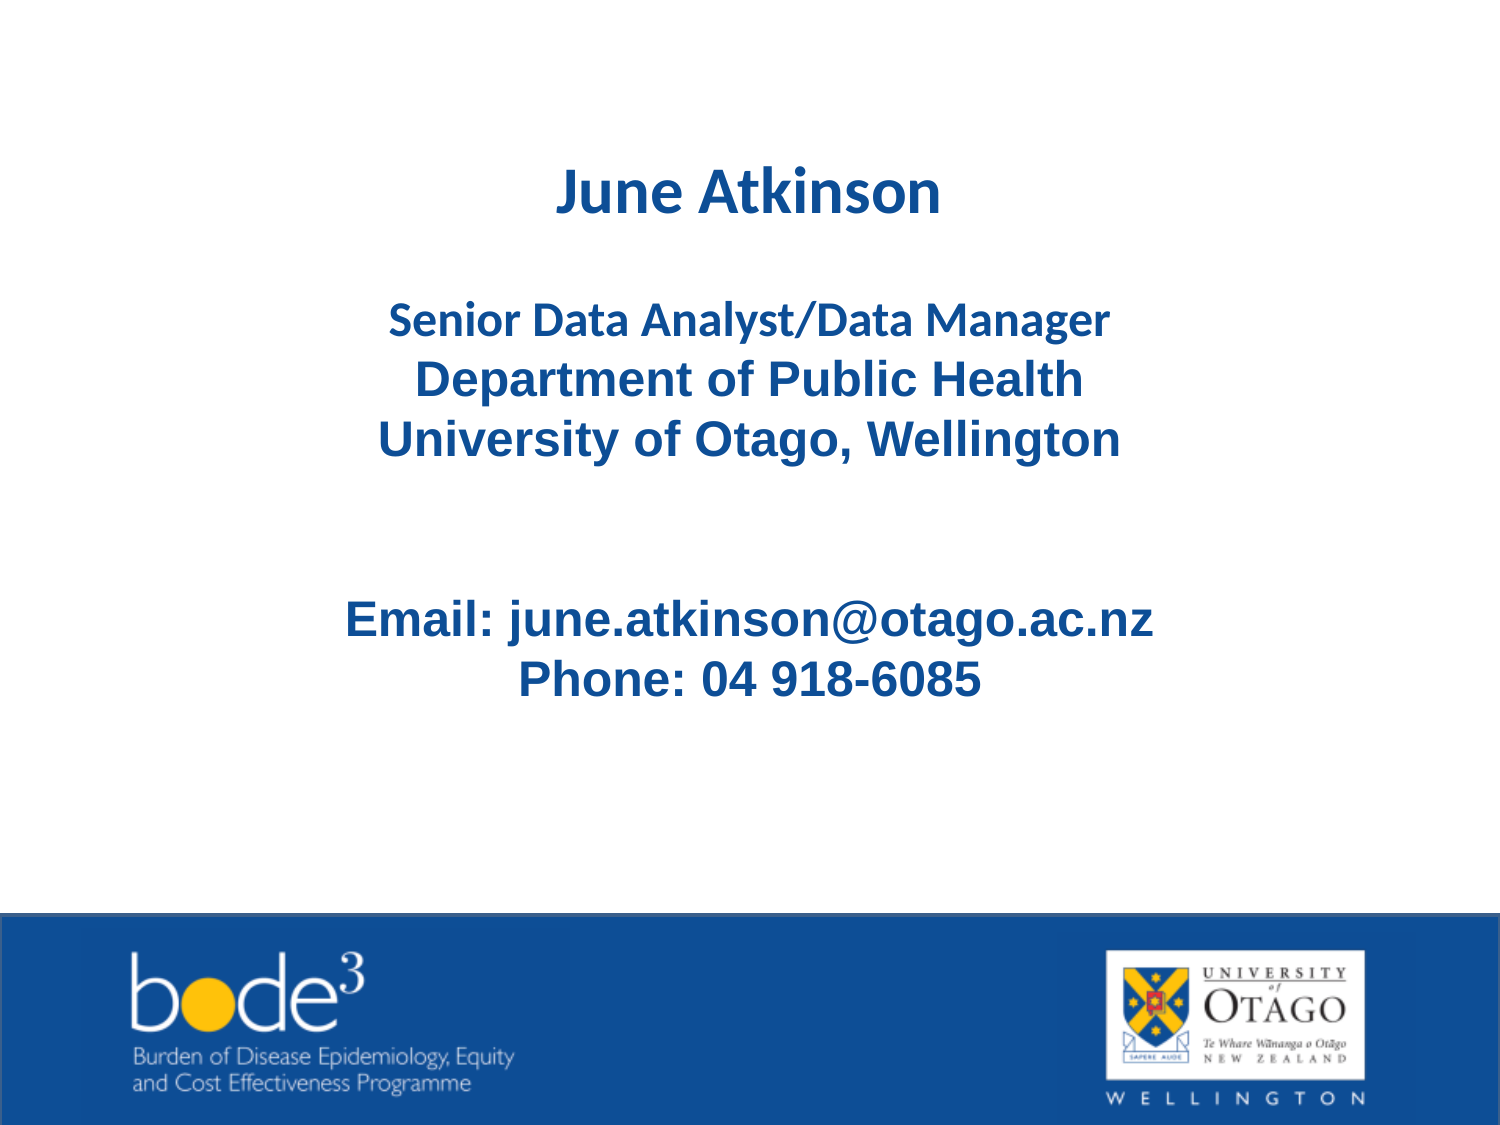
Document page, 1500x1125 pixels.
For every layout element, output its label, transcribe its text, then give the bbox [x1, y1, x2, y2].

picture [1057, 932, 1416, 1124]
title June Atkinson Senior Data Analyst/Data Manager Department of Public Health University of Otago, Wellington Email: june.atkinson@otago.ac.nz Phone: 04 918-6085 [0, 139, 1500, 256]
picture [81, 928, 570, 1125]
